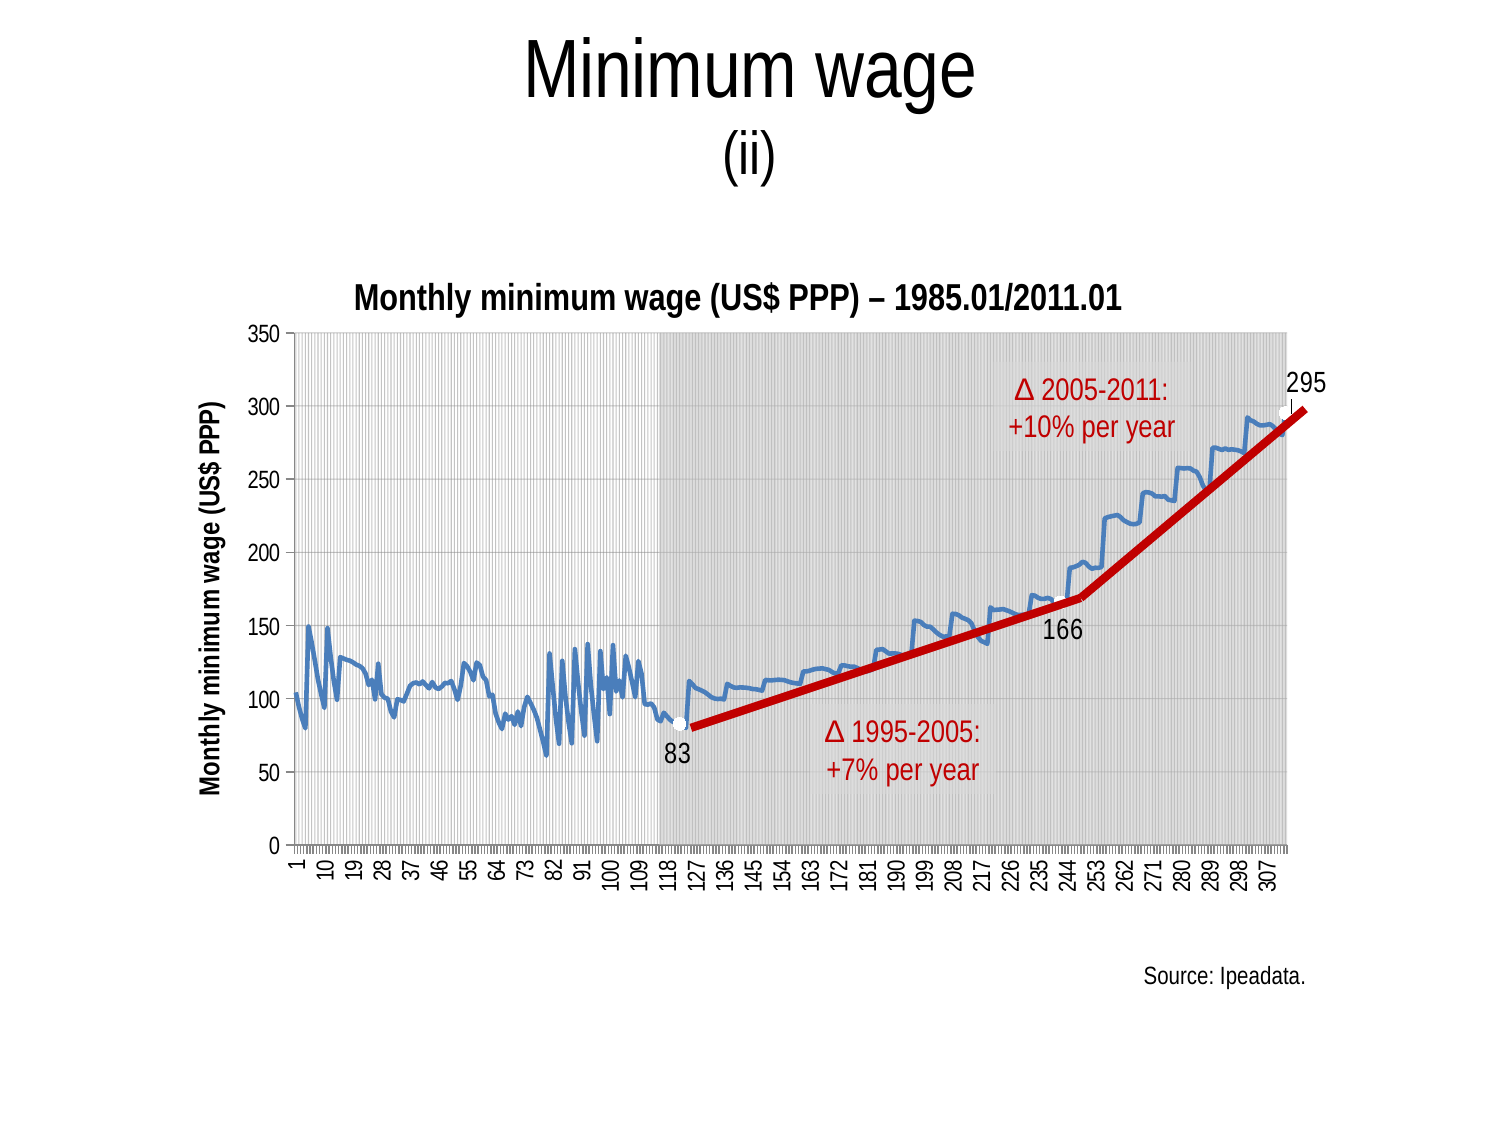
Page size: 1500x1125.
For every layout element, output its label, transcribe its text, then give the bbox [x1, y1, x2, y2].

chart [182, 314, 1328, 965]
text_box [690, 597, 1081, 729]
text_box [1080, 408, 1306, 599]
text_box Minimum wage (ii) [74, 7, 1425, 195]
text_box Monthly minimum wage (US$ PPP) – 1985.01/2011.01 [182, 265, 1294, 313]
text_box Source: Ipeadata. [1128, 973, 1322, 997]
